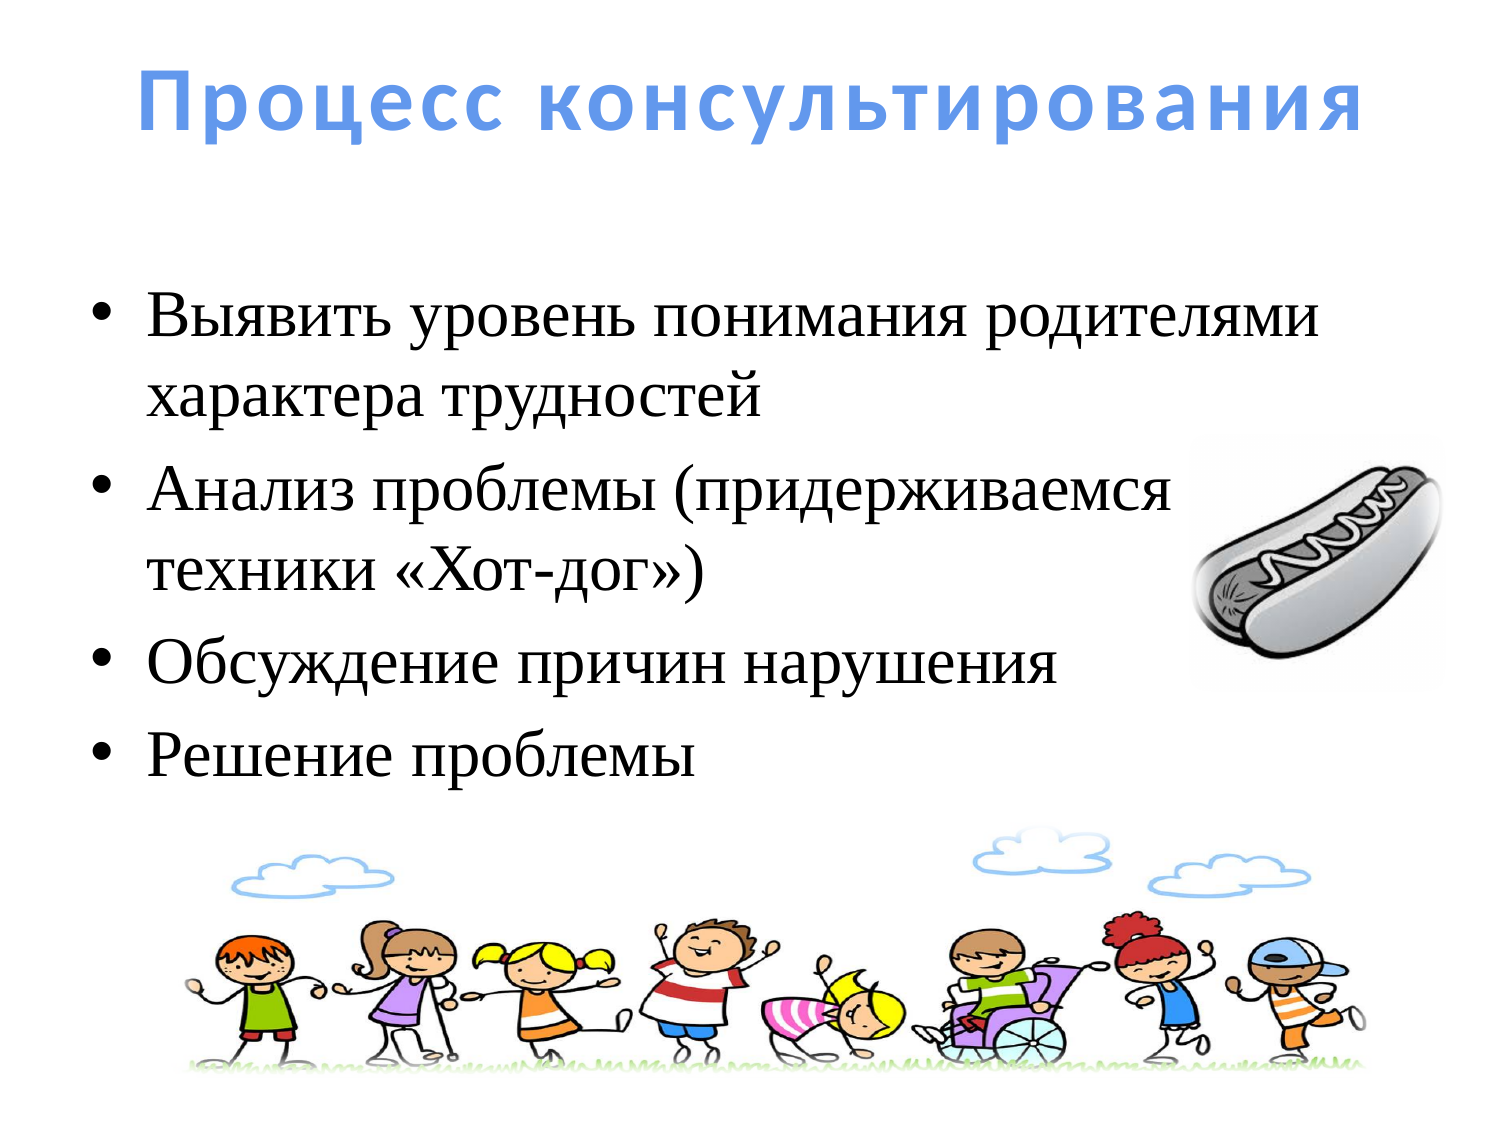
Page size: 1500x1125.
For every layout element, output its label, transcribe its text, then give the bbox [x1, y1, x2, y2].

picture [170, 822, 1377, 1078]
picture [1186, 432, 1448, 693]
title Процесс консультирования [76, 0, 1427, 188]
list Выявить уровень понимания родителями характера трудностей Анализ проблемы (придерживаемся техники «Хот-дог») Обсуждение причин нарушения Решение проблемы [75, 262, 1425, 1005]
